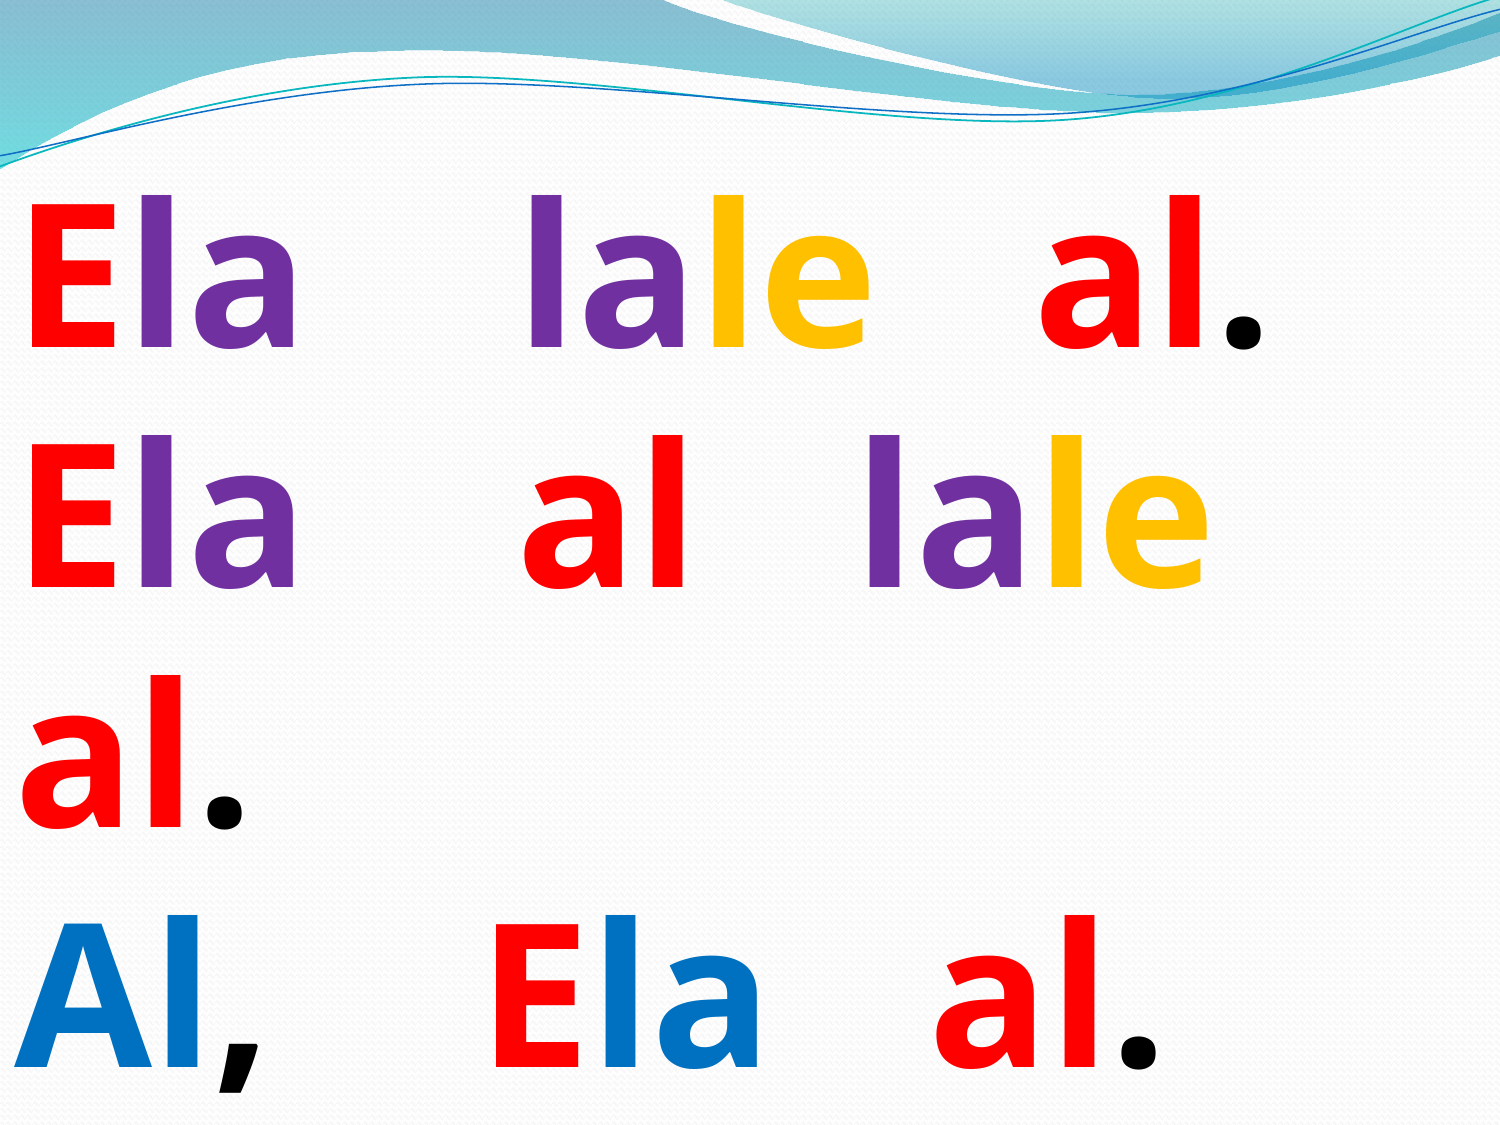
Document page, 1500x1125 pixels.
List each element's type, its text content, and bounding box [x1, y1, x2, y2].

text_box Ela lale al. Ela al lale al. Al, Ela al. Lale al. [0, 140, 1500, 1125]
